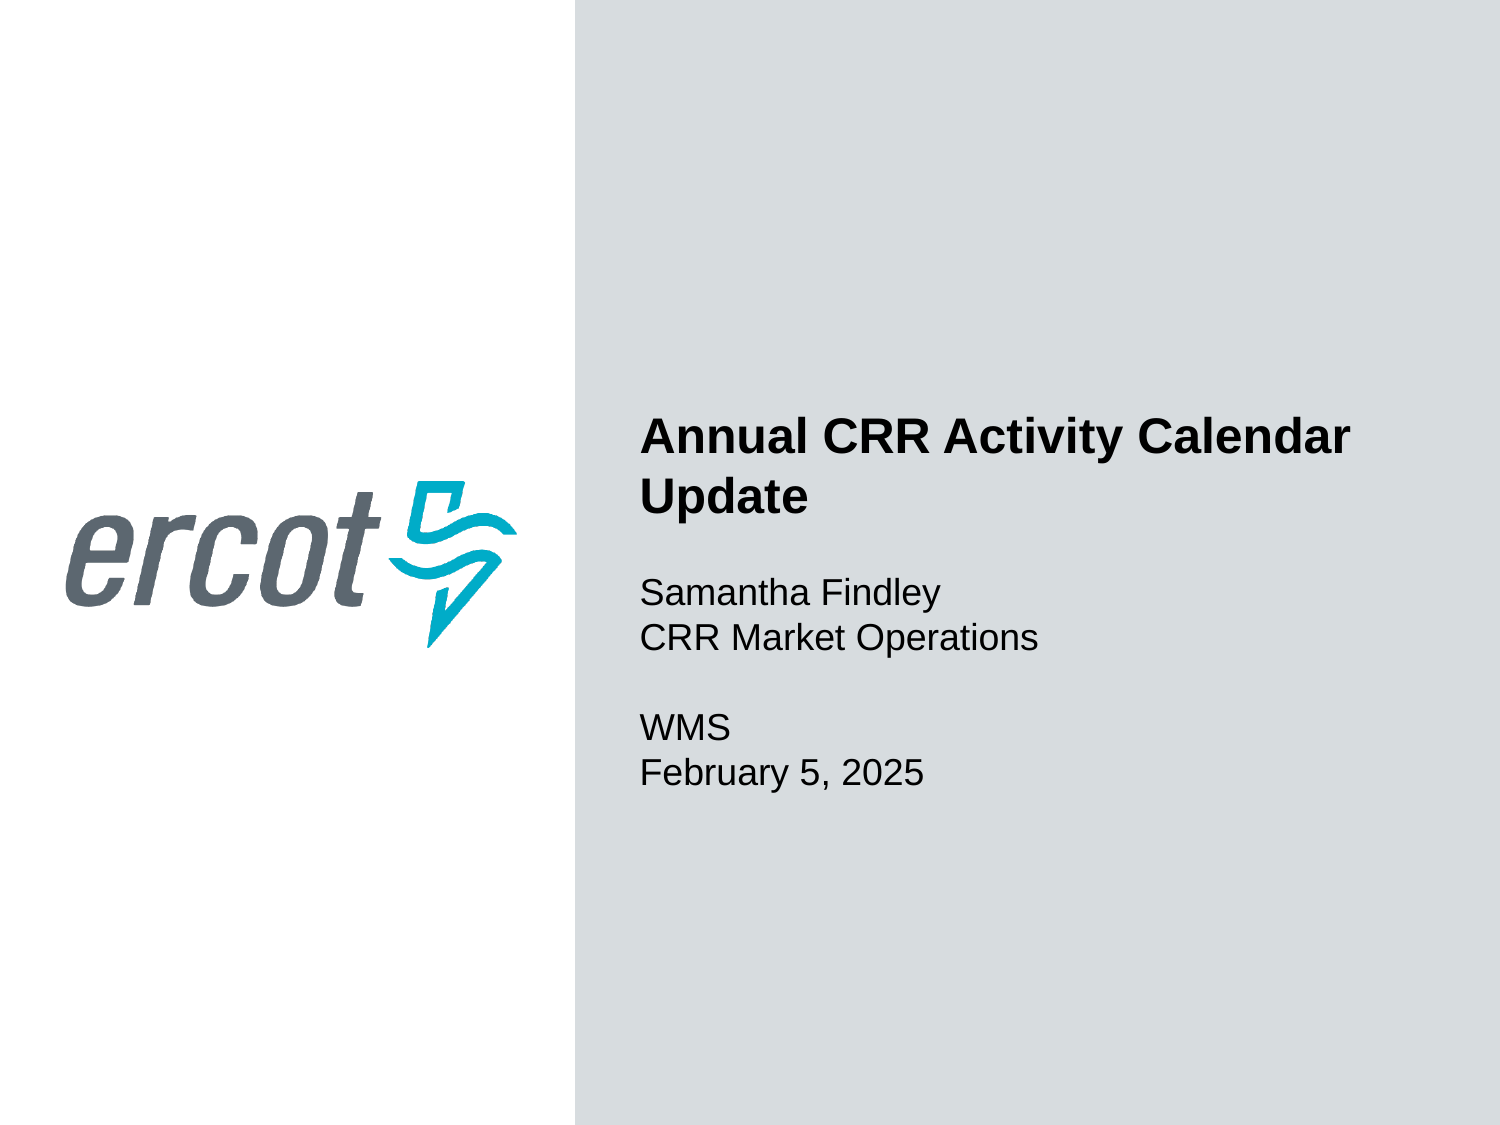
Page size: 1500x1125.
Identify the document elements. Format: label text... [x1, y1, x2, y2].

picture [56, 471, 525, 654]
text_box Annual CRR Activity Calendar Update Samantha Findley CRR Market Operations WMS February 5, 2025 [624, 395, 1450, 801]
